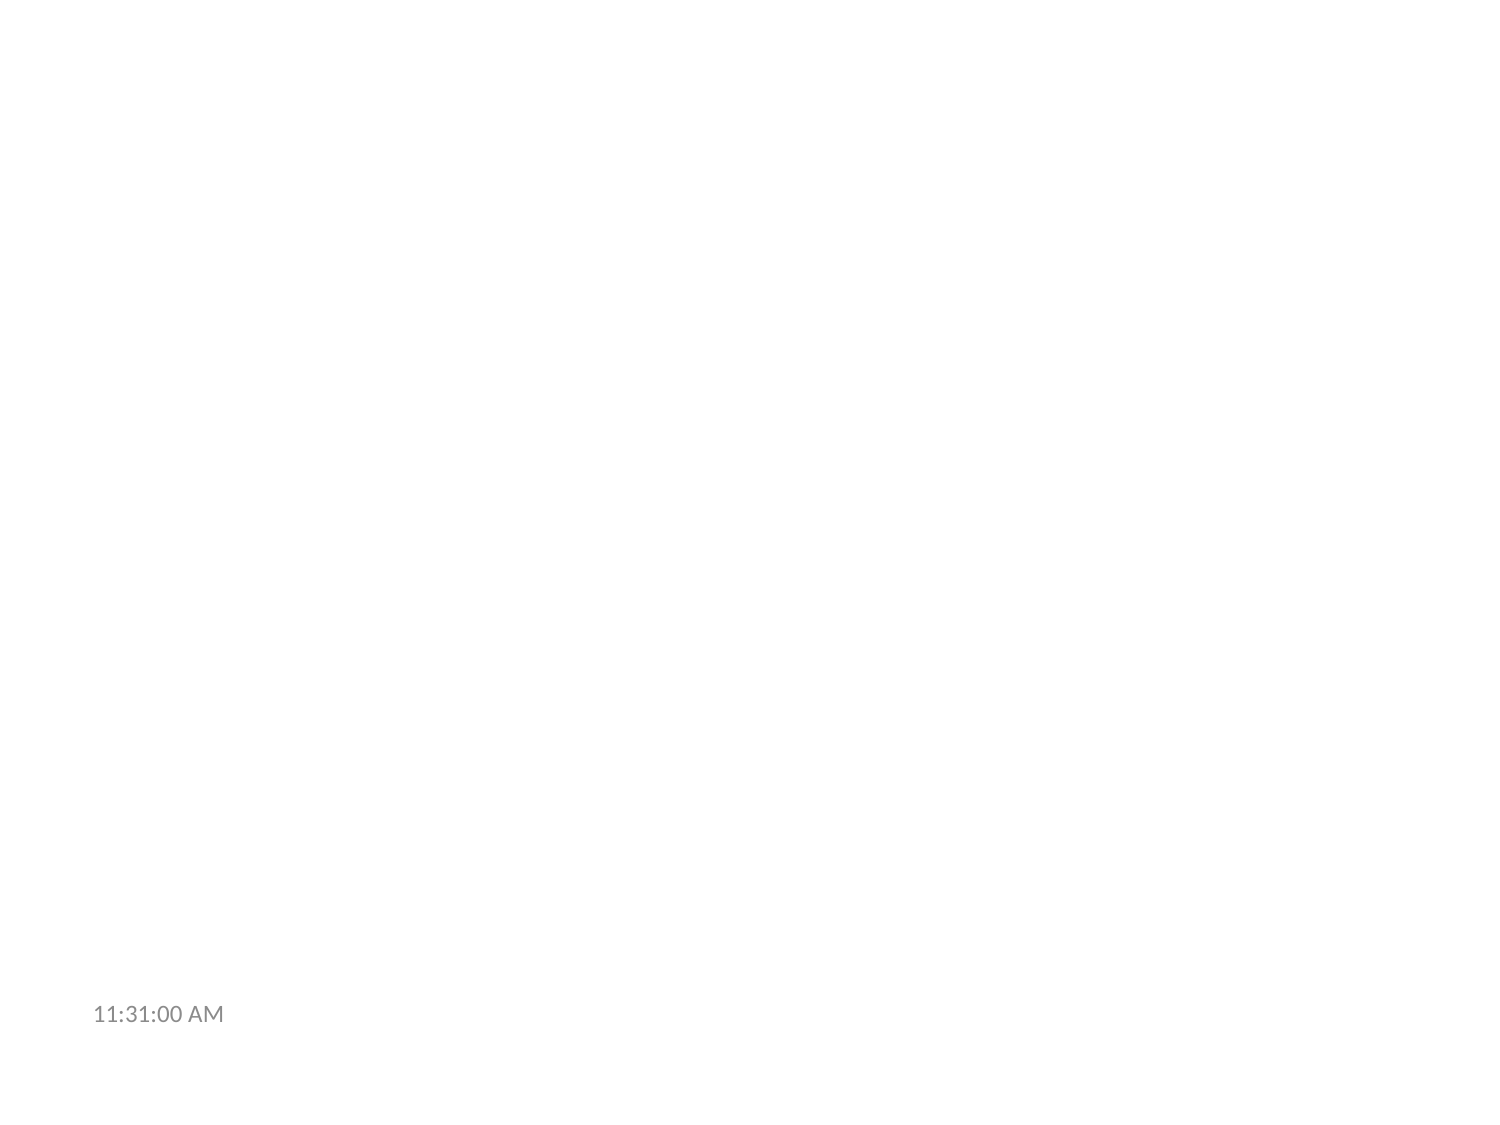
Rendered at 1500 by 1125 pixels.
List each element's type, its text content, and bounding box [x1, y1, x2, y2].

text_box 3:35:09 PM [77, 982, 428, 1043]
